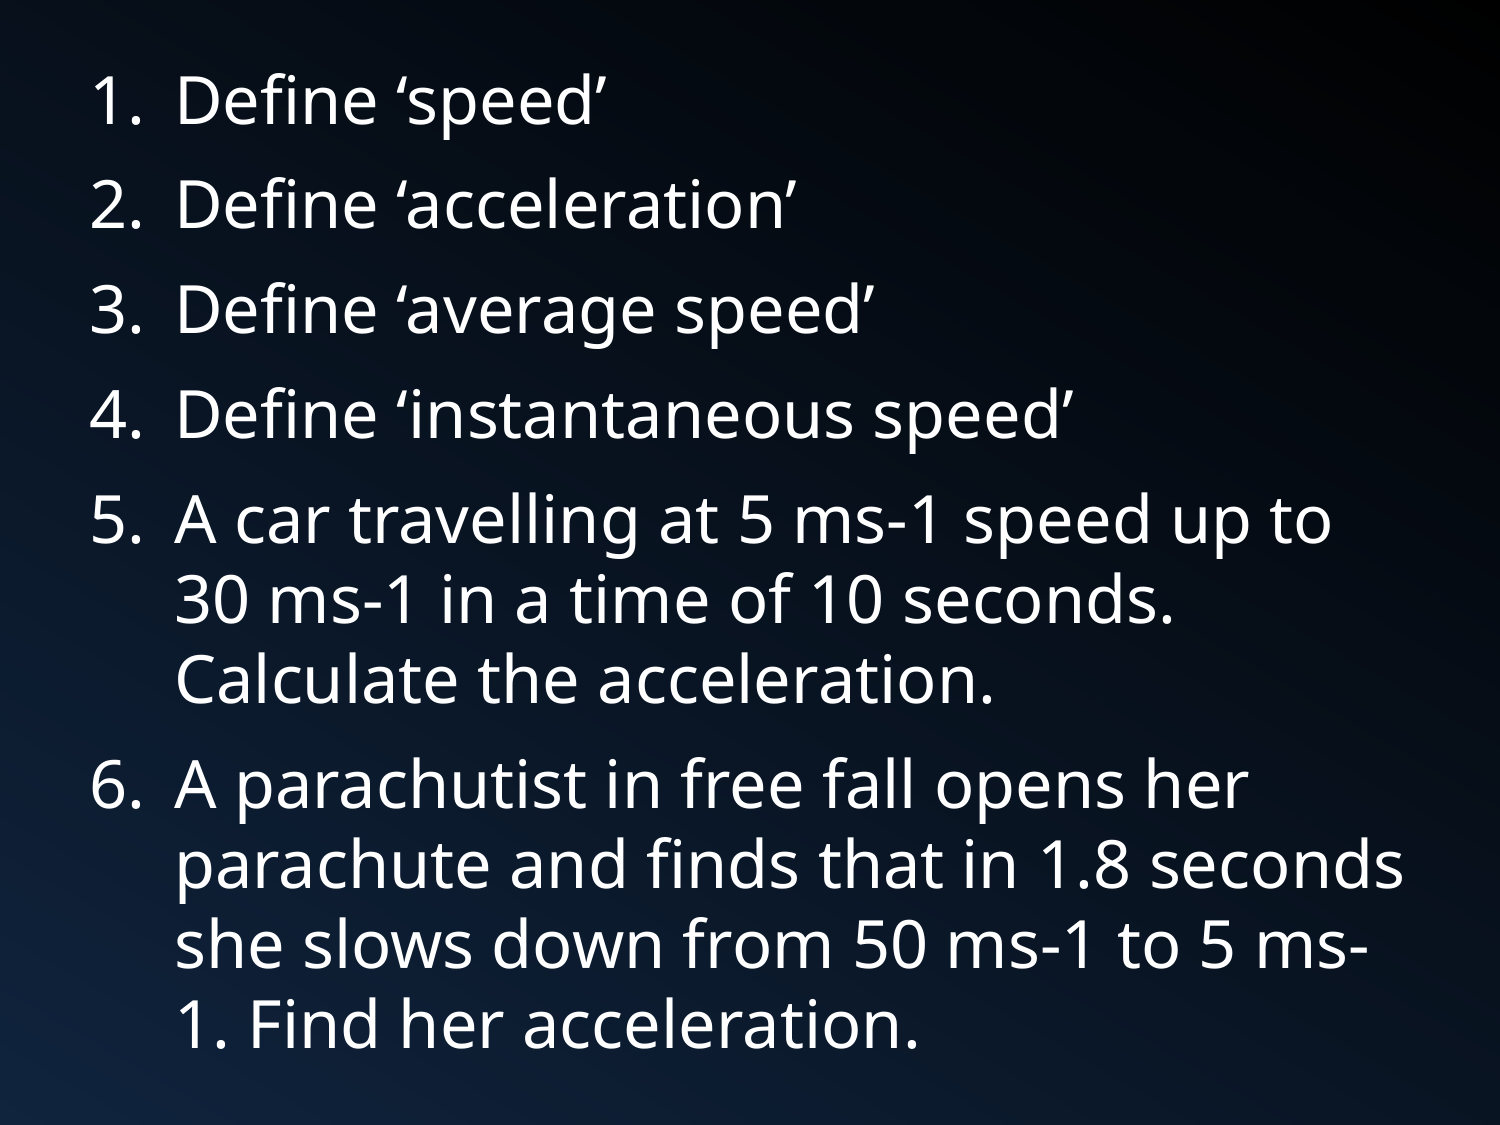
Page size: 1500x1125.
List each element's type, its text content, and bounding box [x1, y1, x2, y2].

text_box Define ‘speed’ Define ‘acceleration’ Define ‘average speed’ Define ‘instantaneous speed’ A car travelling at 5 ms-1 speed up to 30 ms-1 in a time of 10 seconds. Calculate the acceleration. A parachutist in free fall opens her parachute and finds that in 1.8 seconds she slows down from 50 ms-1 to 5 ms-1. Find her acceleration. [74, 50, 1438, 1070]
